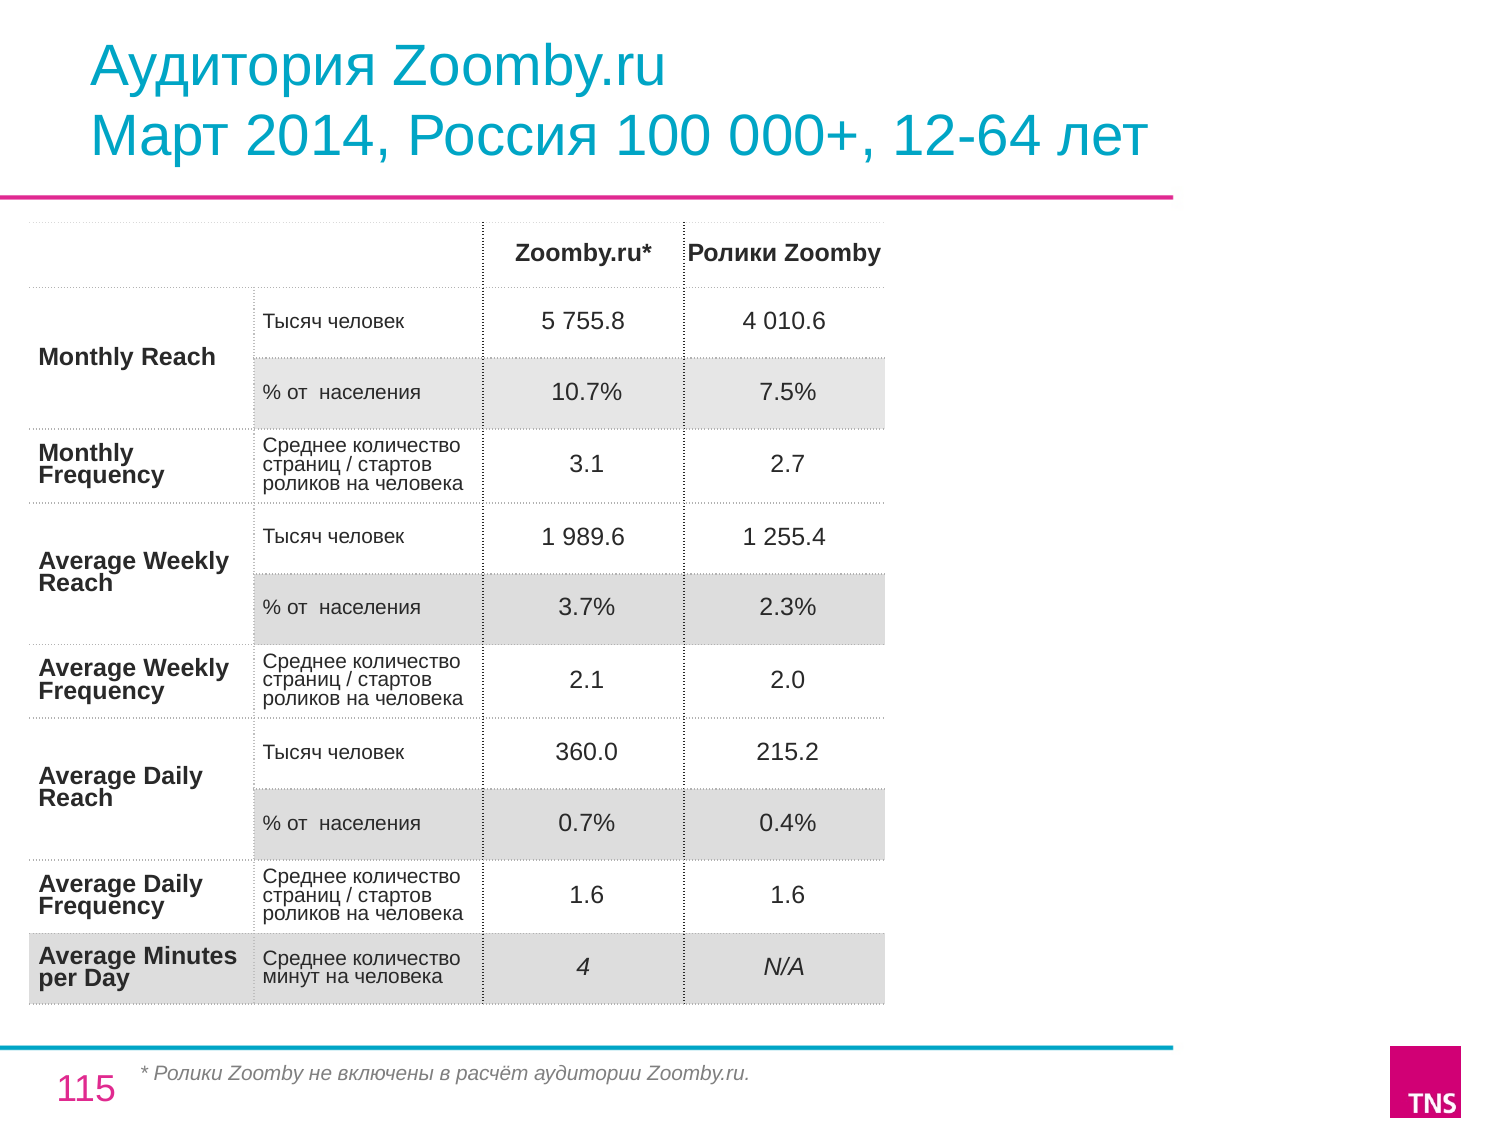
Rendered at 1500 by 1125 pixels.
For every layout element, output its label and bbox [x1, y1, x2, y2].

table_header [29, 223, 885, 287]
slide_number [40, 1055, 392, 1125]
title [74, 8, 1476, 187]
picture [0, 0, 1500, 1125]
text_box [124, 1052, 1463, 1092]
table_cell [29, 287, 885, 1004]
